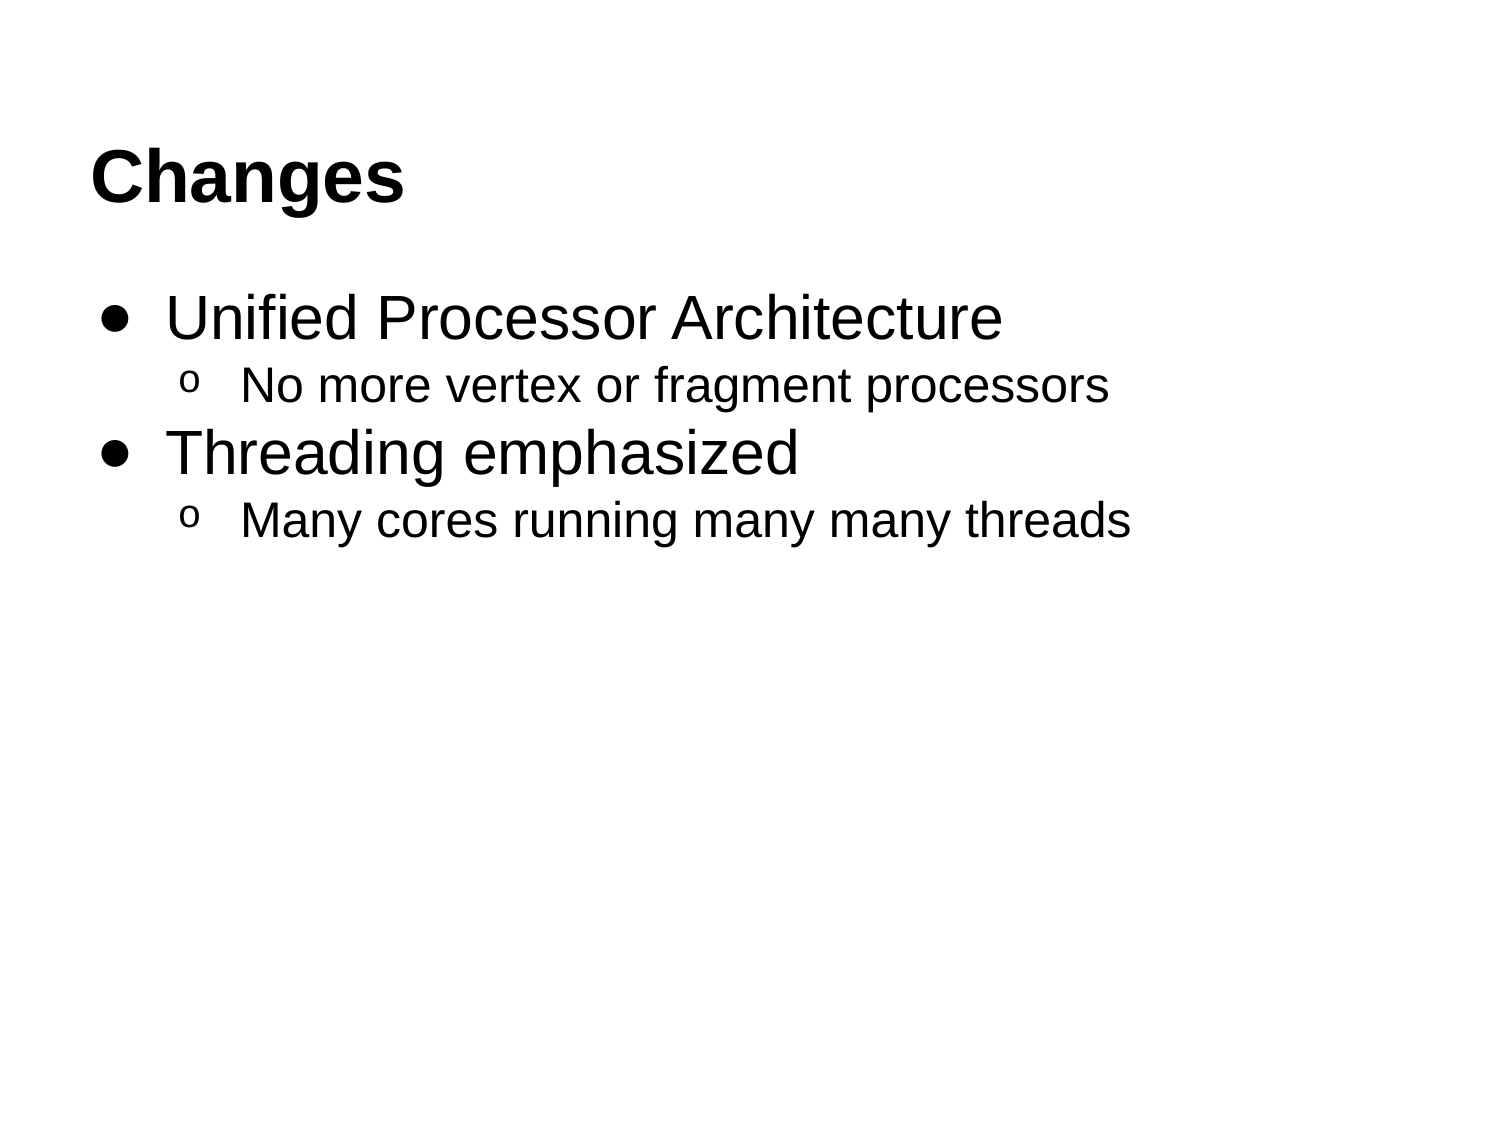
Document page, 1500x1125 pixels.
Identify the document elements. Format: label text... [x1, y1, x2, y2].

title Changes [75, 45, 1425, 233]
list Unified Processor Architecture No more vertex or fragment processors Threading emphasized Many cores running many many threads [75, 262, 1425, 1078]
